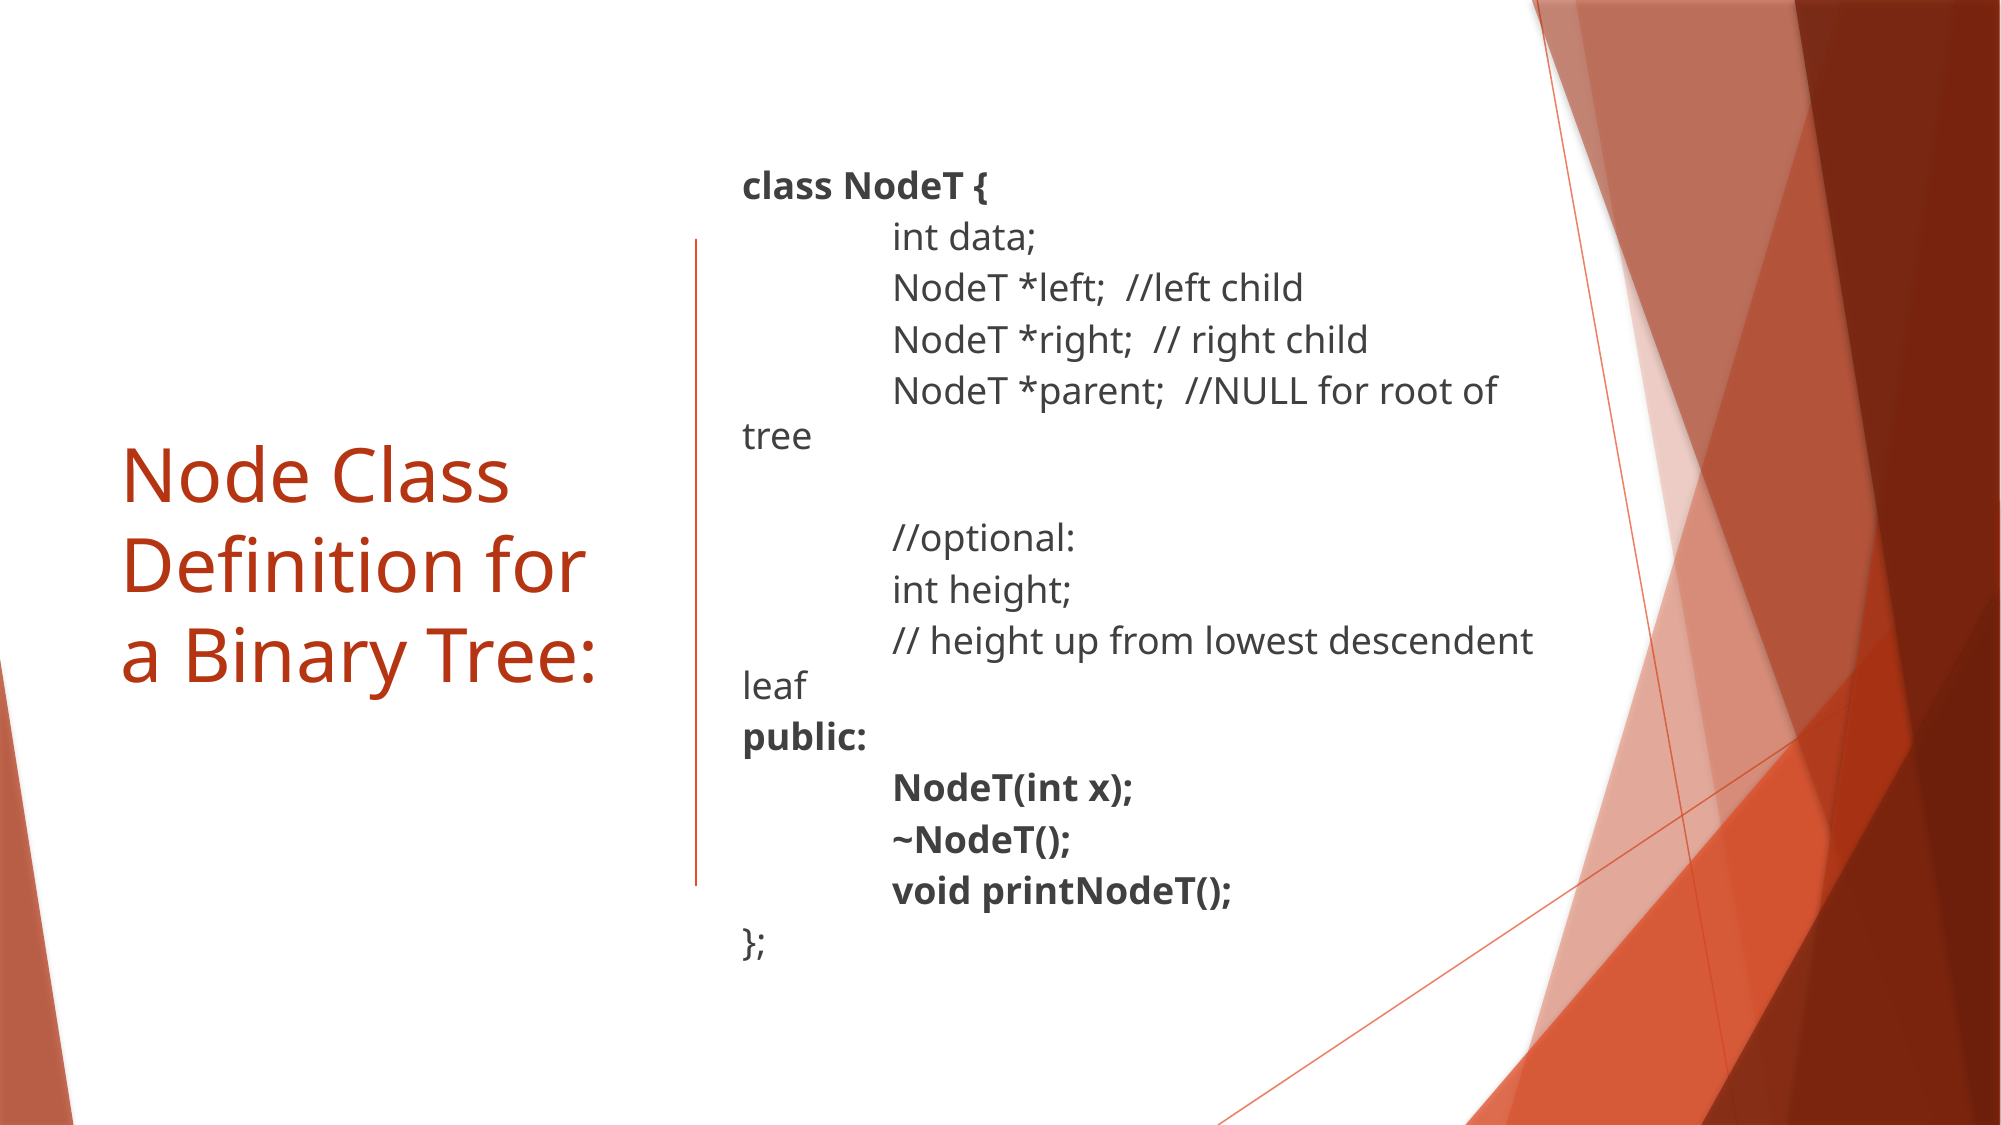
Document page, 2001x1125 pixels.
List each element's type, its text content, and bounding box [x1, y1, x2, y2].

list class NodeT { int data; NodeT *left; //left child NodeT *right; // right child NodeT *parent; //NULL for root of tree //optional: int height; // height up from lowest descendent leaf public: NodeT(int x); ~NodeT(); void printNodeT(); }; [727, 133, 1593, 991]
title Node Class Definition for a Binary Tree: [105, 133, 658, 991]
